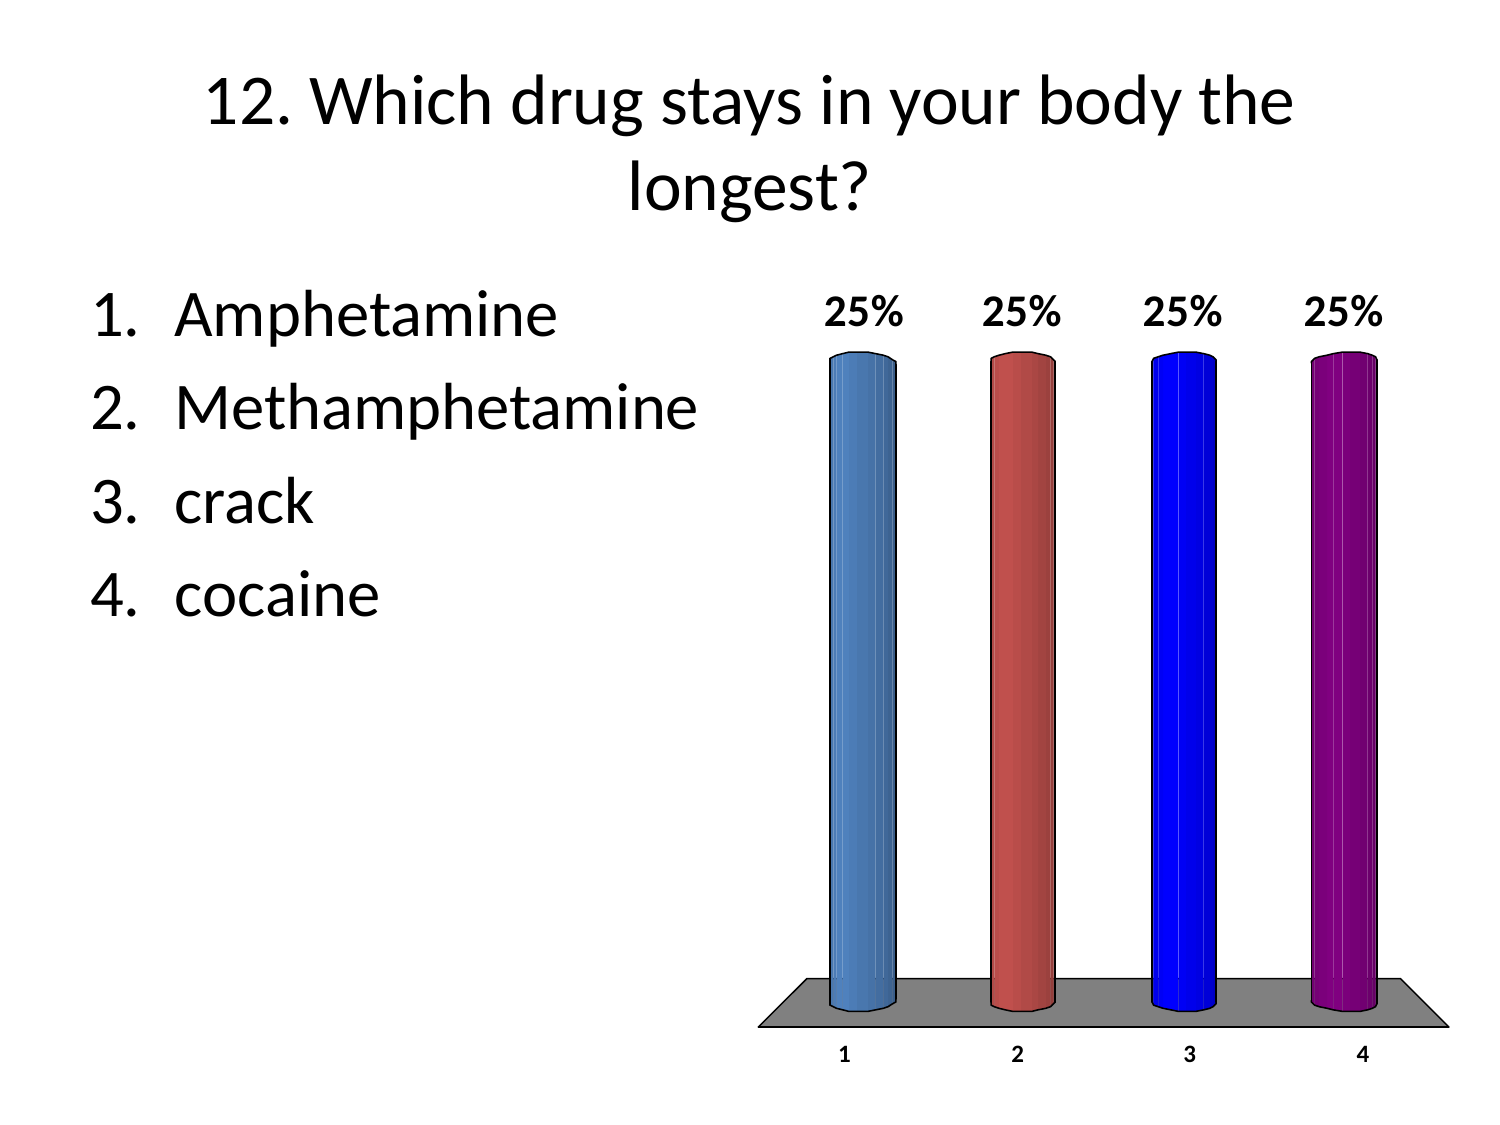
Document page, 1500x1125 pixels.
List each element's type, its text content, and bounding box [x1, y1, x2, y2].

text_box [739, 270, 1490, 1115]
list Amphetamine Methamphetamine crack cocaine [75, 262, 750, 1005]
title 12. Which drug stays in your body the longest? [75, 45, 1425, 233]
